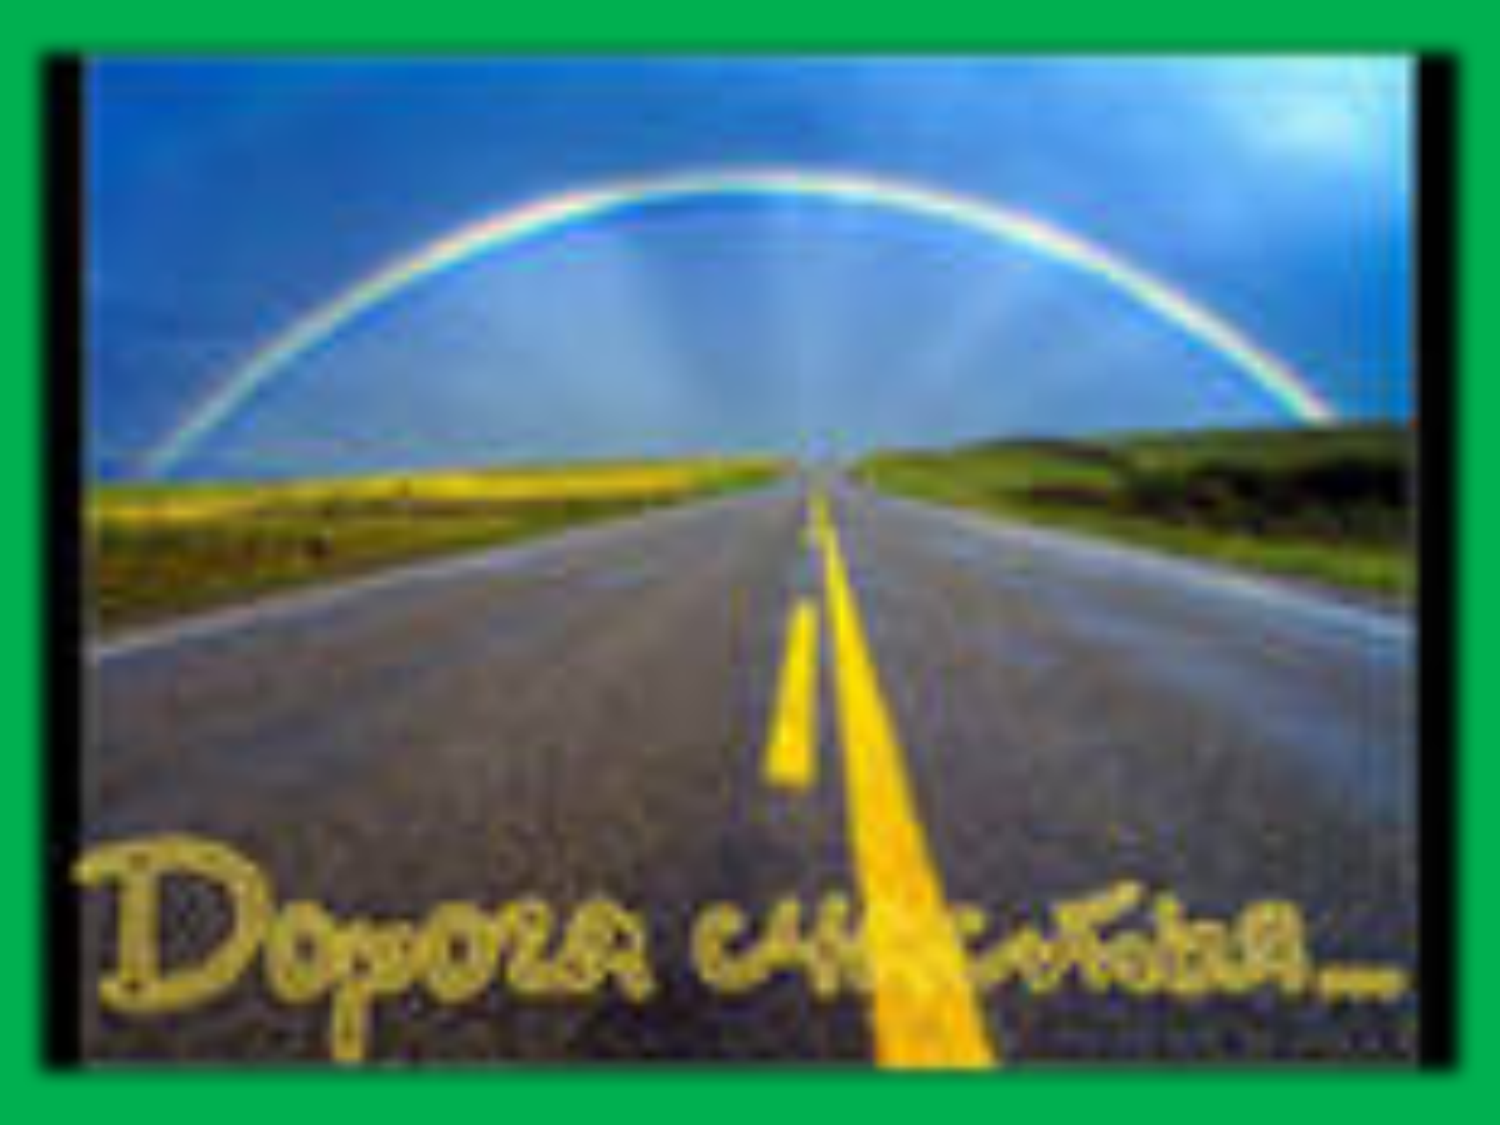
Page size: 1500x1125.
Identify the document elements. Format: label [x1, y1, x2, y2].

list [23, 34, 1477, 1091]
